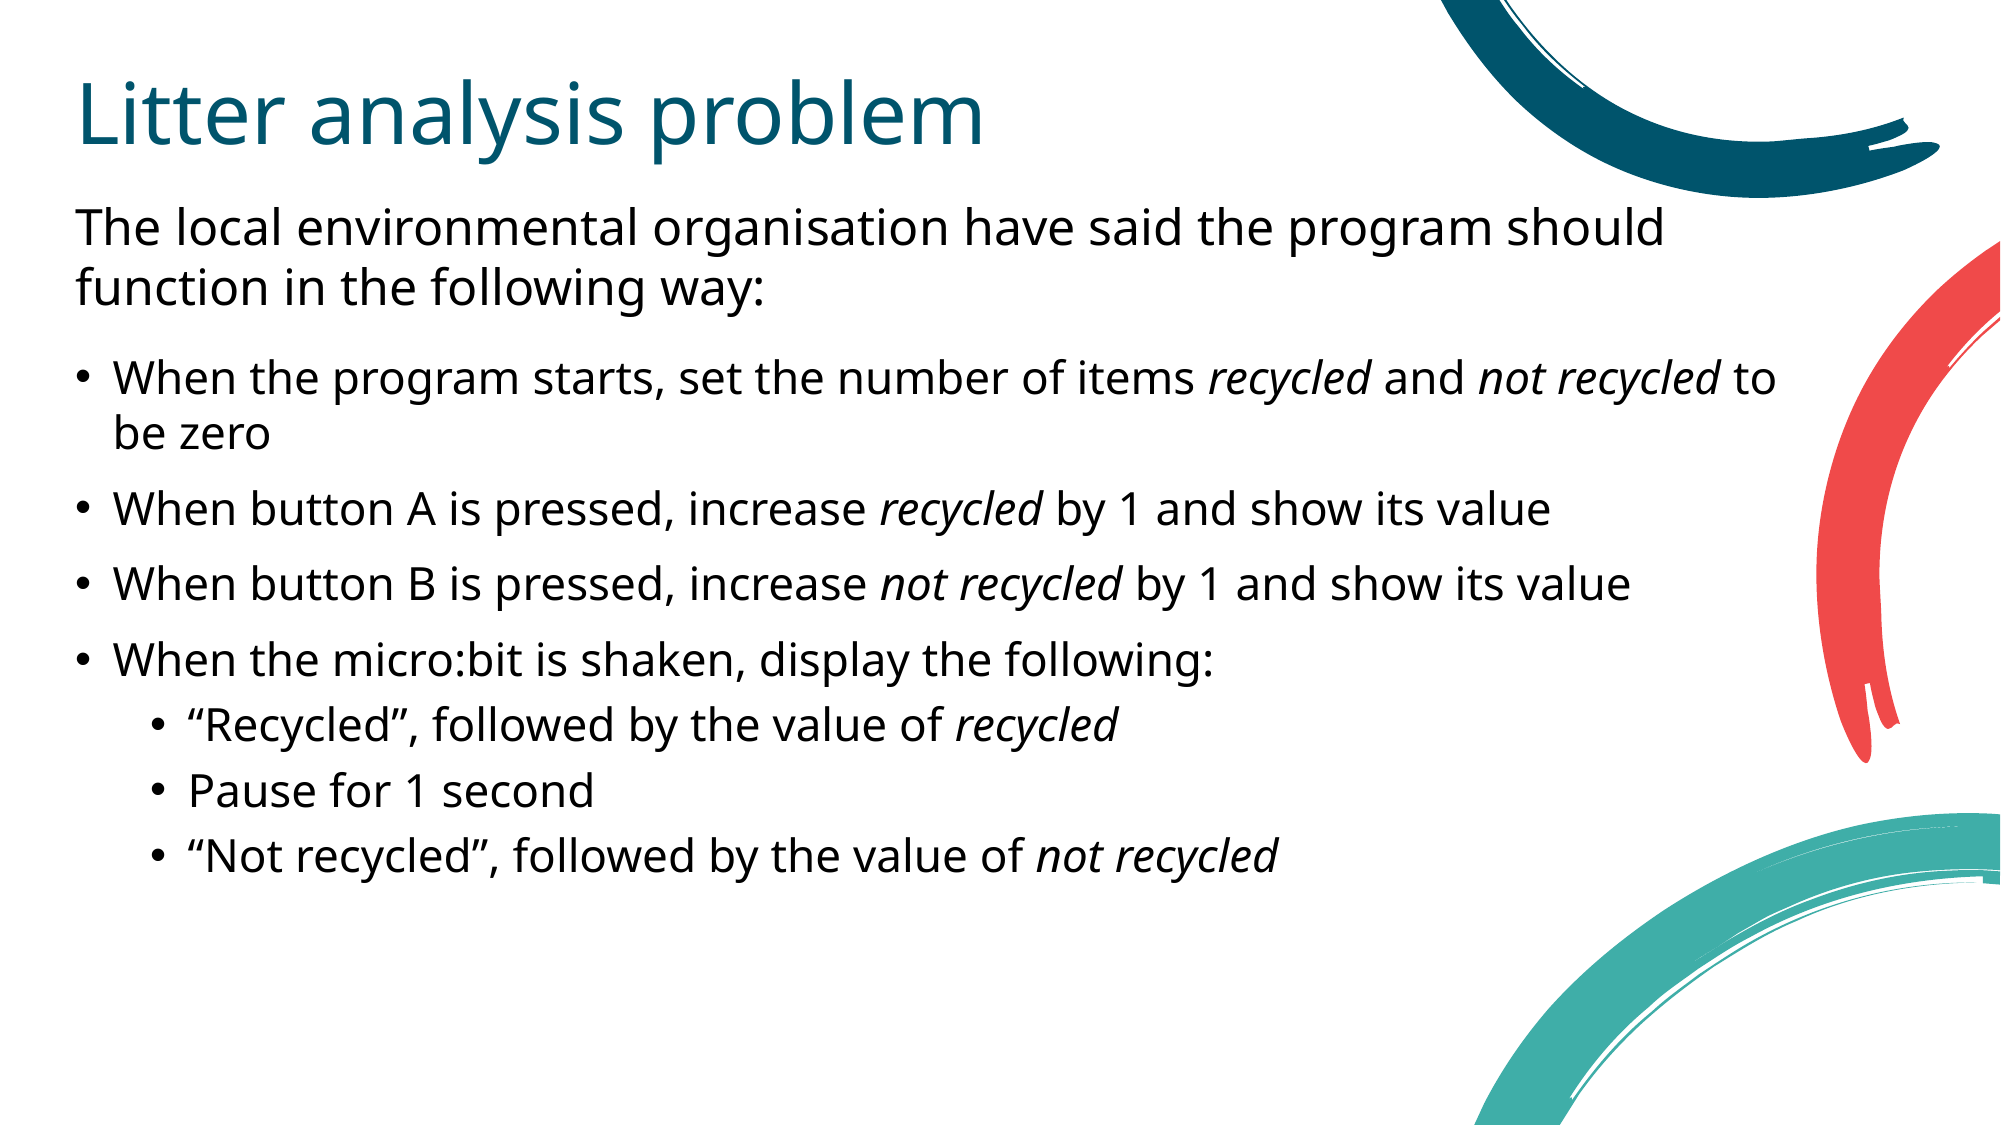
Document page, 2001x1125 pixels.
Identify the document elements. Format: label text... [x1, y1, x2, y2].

title Litter analysis problem [55, 50, 1828, 175]
list The local environmental organisation have said the program should function in the following way: When the program starts, set the number of items recycled and not recycled to be zero When button A is pressed, increase recycled by 1 and show its value When button B is pressed, increase not recycled by 1 and show its value When the micro:bit is shaken, display the following: “Recycled”, followed by the value of recycled Pause for 1 second “Not recycled”, followed by the value of not recycled [55, 175, 1828, 1076]
